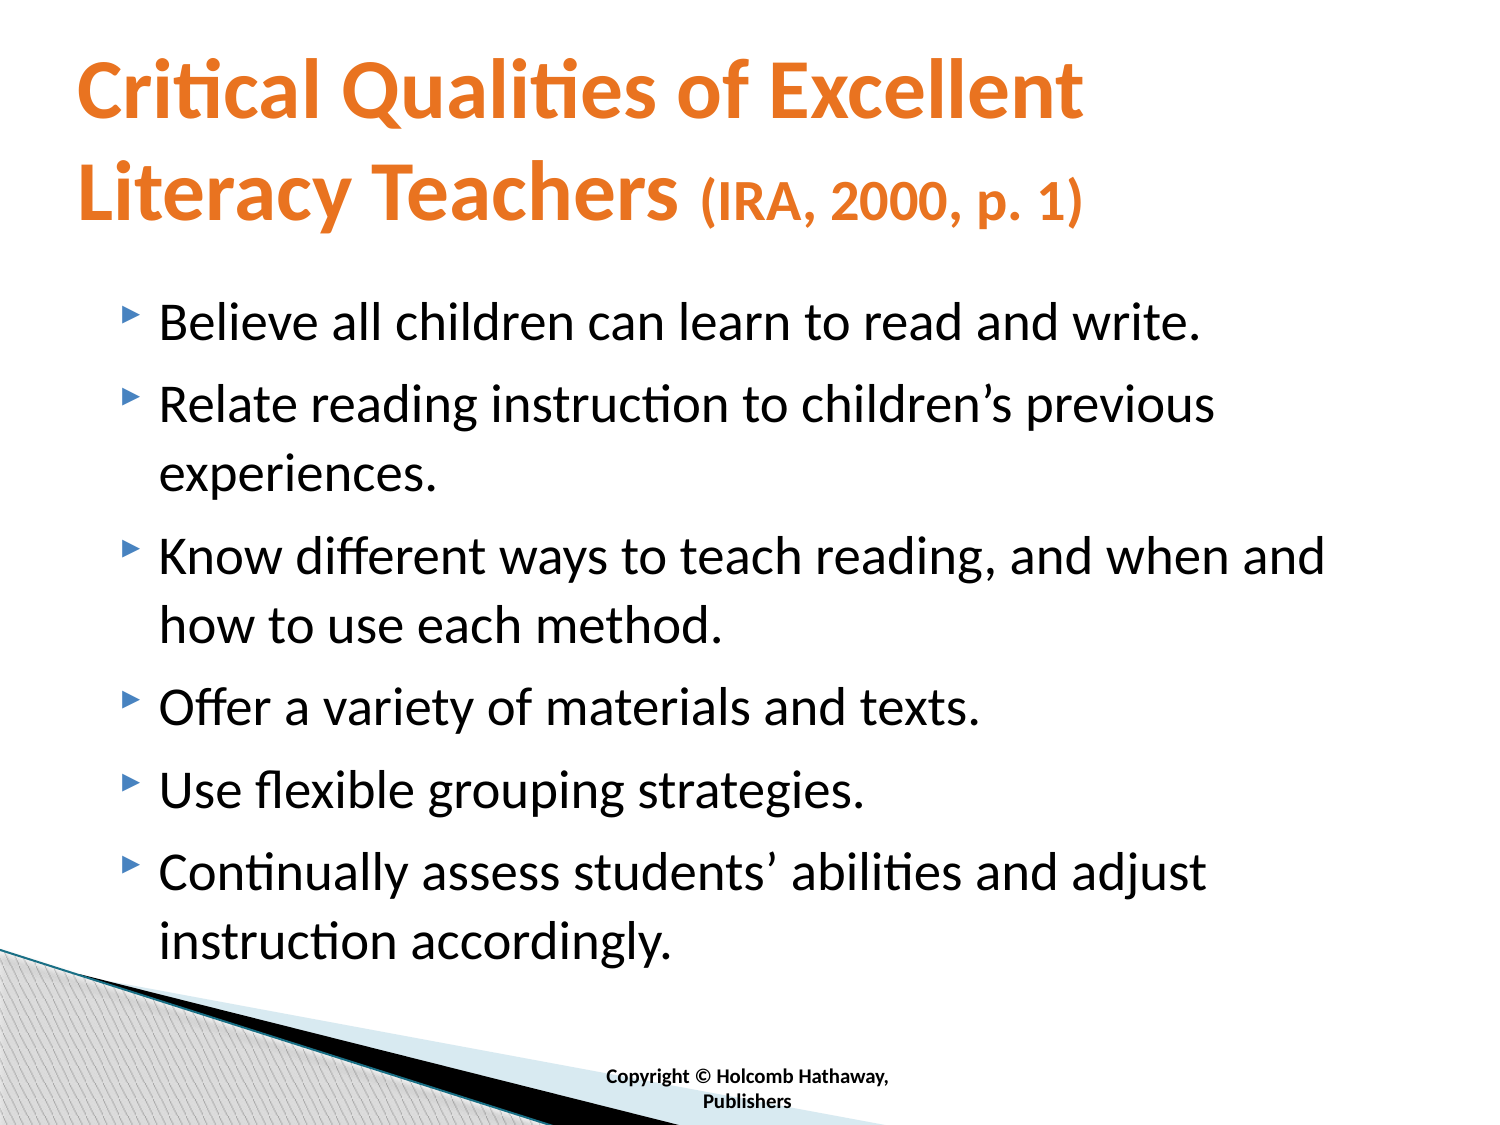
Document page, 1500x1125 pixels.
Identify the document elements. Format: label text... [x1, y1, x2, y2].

list Believe all children can learn to read and write. Relate reading instruction to children’s previous experiences. Know different ways to teach reading, and when and how to use each method. Offer a variety of materials and texts. Use flexible grouping strategies. Continually assess students’ abilities and adjust instruction accordingly. [87, 275, 1450, 985]
footer Copyright © Holcomb Hathaway, Publishers [0, 1051, 1500, 1125]
title Critical Qualities of Excellent Literacy Teachers (IRA, 2000, p. 1) [62, 37, 1438, 234]
